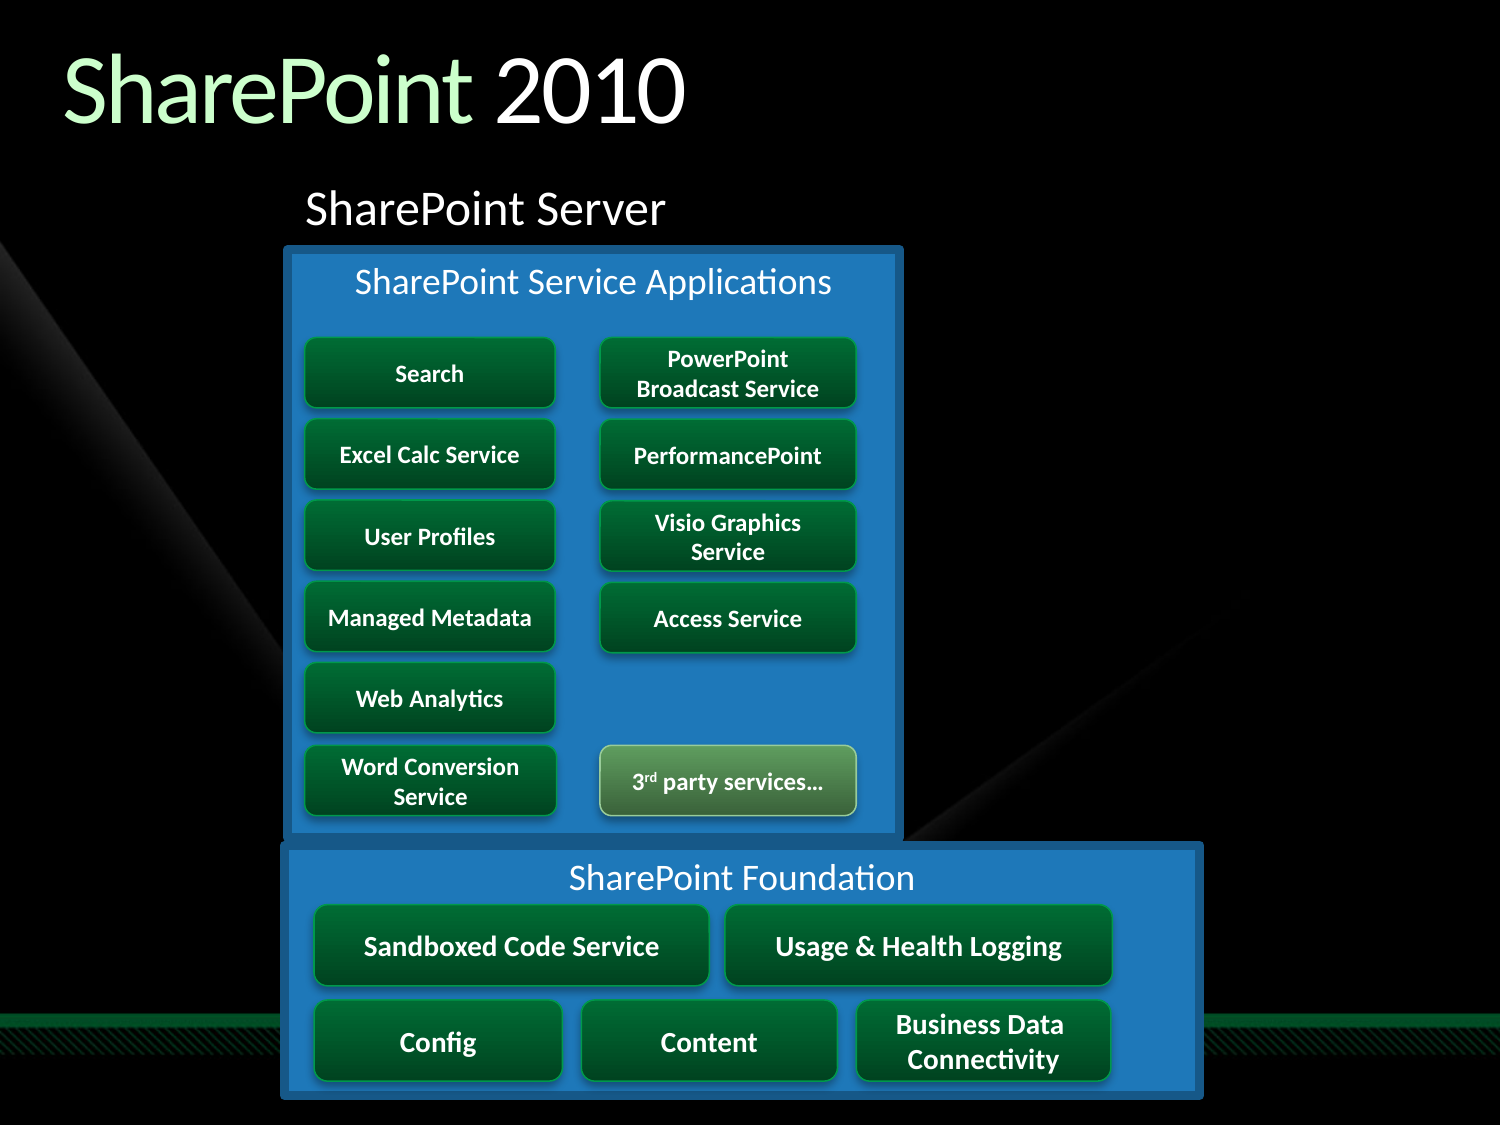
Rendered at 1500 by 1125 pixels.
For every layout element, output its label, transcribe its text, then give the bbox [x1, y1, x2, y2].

text_box SharePoint Foundation [280, 841, 1204, 1100]
text_box SharePoint Service Applications [283, 245, 904, 841]
picture [0, 0, 1500, 1125]
text_box Config [313, 999, 564, 1082]
text_box SharePoint Server [110, 175, 861, 236]
title SharePoint 2010 [62, 37, 1438, 147]
text_box Business Data Connectivity [855, 999, 1112, 1082]
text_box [304, 337, 857, 816]
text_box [313, 904, 1113, 987]
text_box Content [580, 999, 839, 1082]
